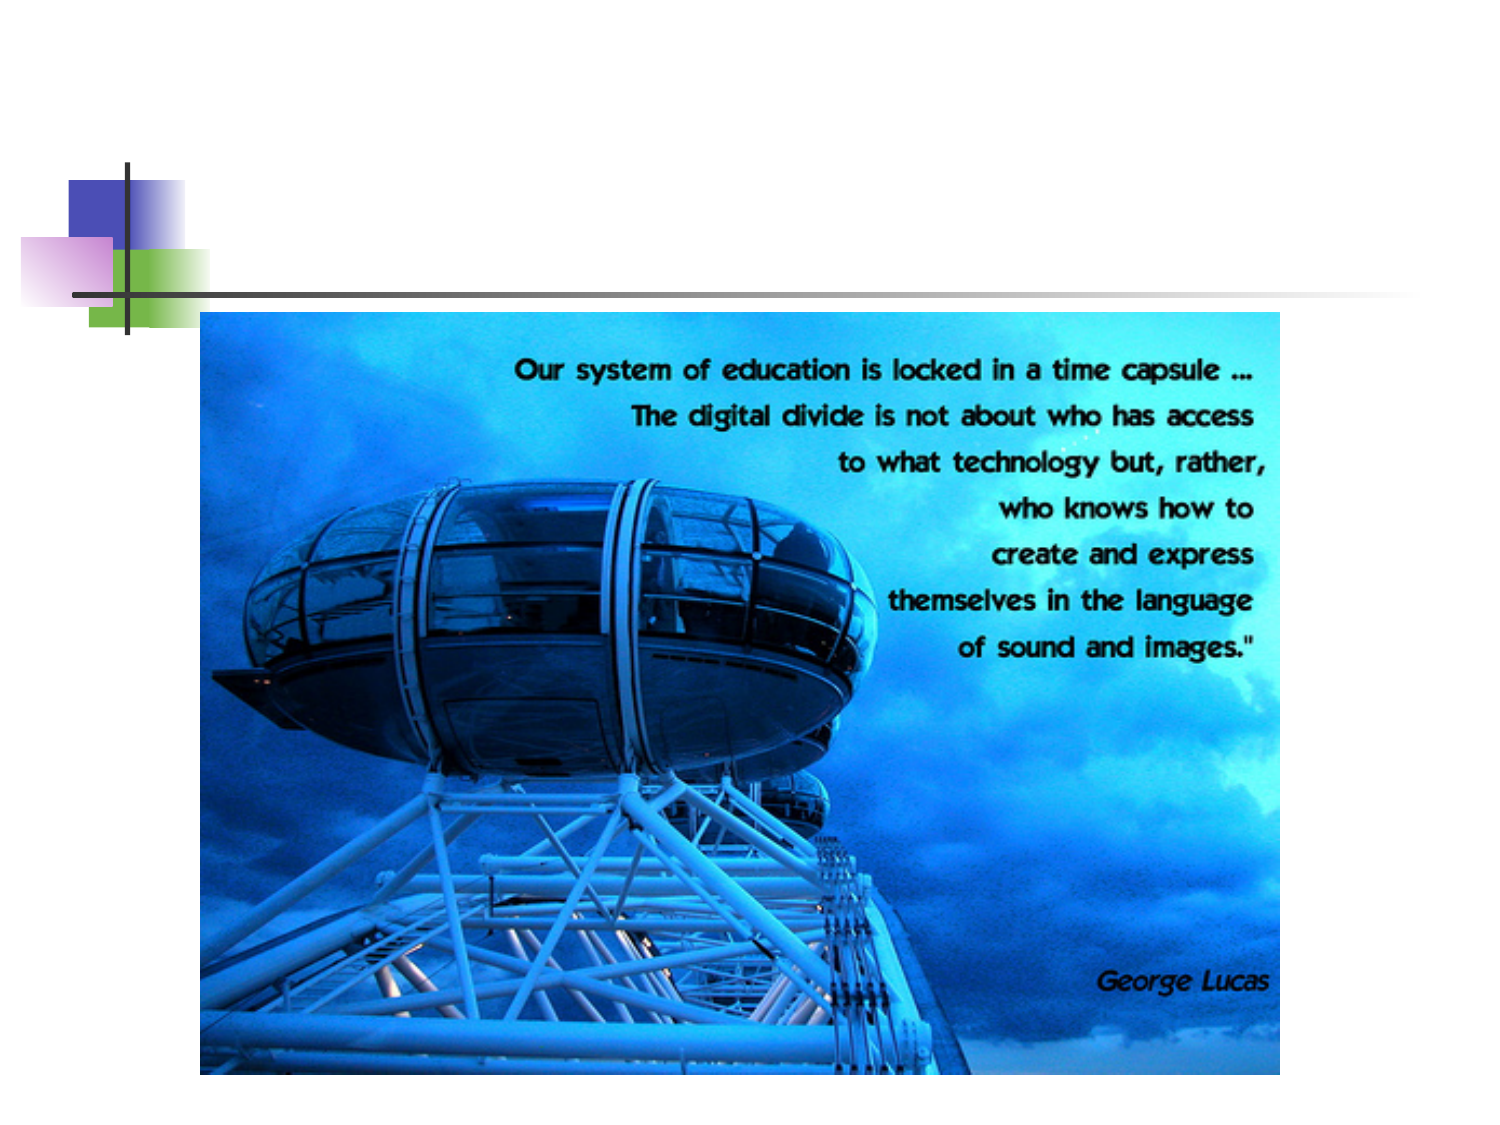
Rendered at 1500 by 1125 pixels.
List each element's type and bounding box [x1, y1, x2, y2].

list [199, 312, 1280, 1076]
